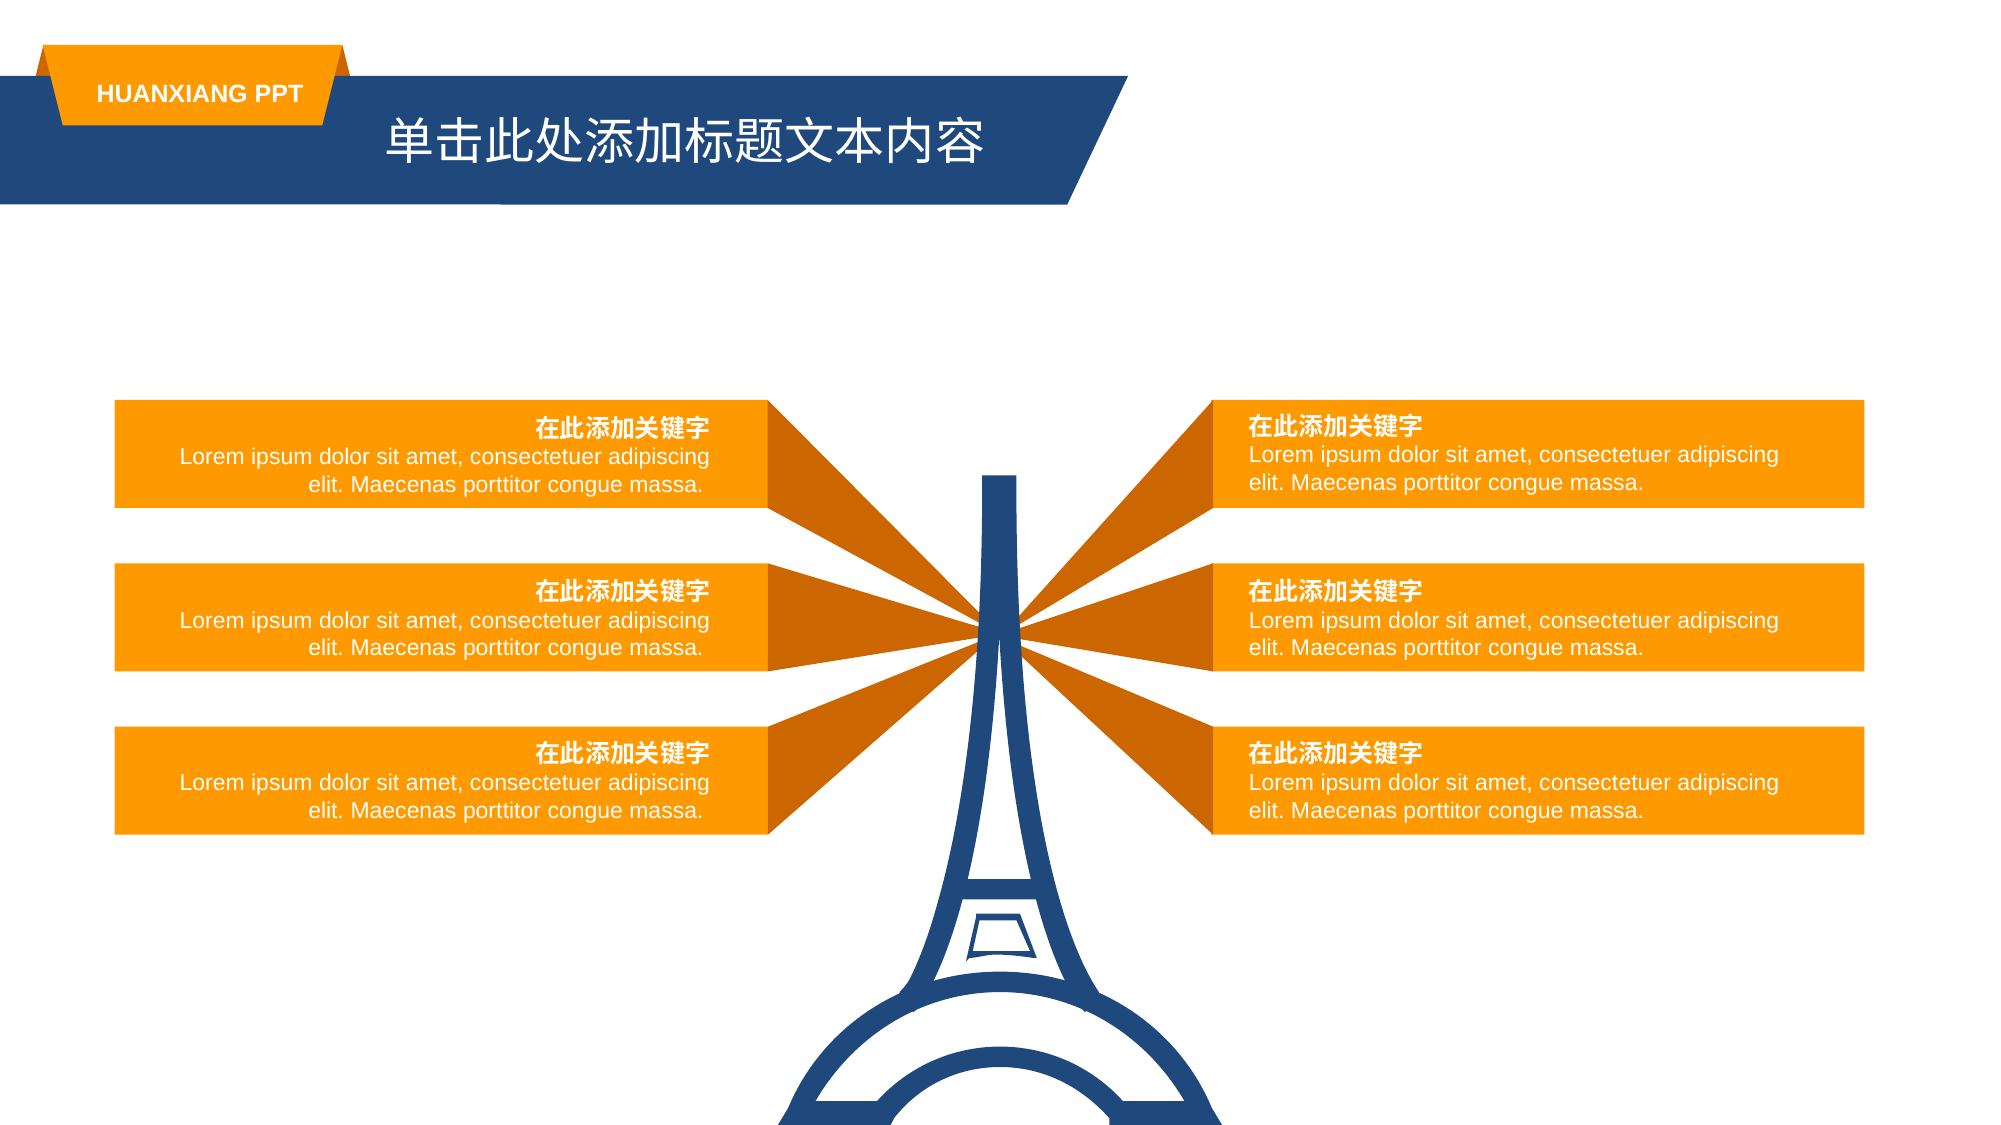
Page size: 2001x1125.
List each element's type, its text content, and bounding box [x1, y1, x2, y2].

text_box 在此添加关键字 Lorem ipsum dolor sit amet, consectetuer adipiscing elit. Maecenas porttitor congue massa. [1228, 399, 1819, 505]
text_box HUANXIANG PPT [57, 69, 343, 115]
text_box [59, 115, 326, 127]
text_box [766, 721, 777, 838]
text_box [338, 47, 351, 74]
text_box [766, 397, 844, 515]
text_box 在此添加关键字 Lorem ipsum dolor sit amet, consectetuer adipiscing elit. Maecenas porttitor congue massa. [140, 727, 731, 833]
text_box [41, 43, 344, 107]
text_box [1223, 562, 1865, 672]
text_box [114, 399, 766, 509]
text_box [1215, 399, 1865, 509]
text_box [1223, 726, 1865, 836]
text_box [0, 74, 1130, 206]
text_box 在此添加关键字 Lorem ipsum dolor sit amet, consectetuer adipiscing elit. Maecenas porttitor congue massa. [140, 565, 731, 671]
text_box 单击此处添加标题文本内容 [364, 99, 1006, 180]
text_box [114, 562, 766, 672]
text_box [35, 47, 48, 74]
text_box 在此添加关键字 Lorem ipsum dolor sit amet, consectetuer adipiscing elit. Maecenas porttitor congue massa. [1228, 727, 1819, 833]
text_box [1144, 397, 1215, 475]
text_box 在此添加关键字 Lorem ipsum dolor sit amet, consectetuer adipiscing elit. Maecenas porttitor congue massa. [140, 402, 731, 507]
text_box [114, 726, 766, 836]
text_box 在此添加关键字 Lorem ipsum dolor sit amet, consectetuer adipiscing elit. Maecenas porttitor congue massa. [1228, 565, 1819, 671]
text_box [777, 475, 1223, 1125]
text_box [766, 561, 777, 673]
